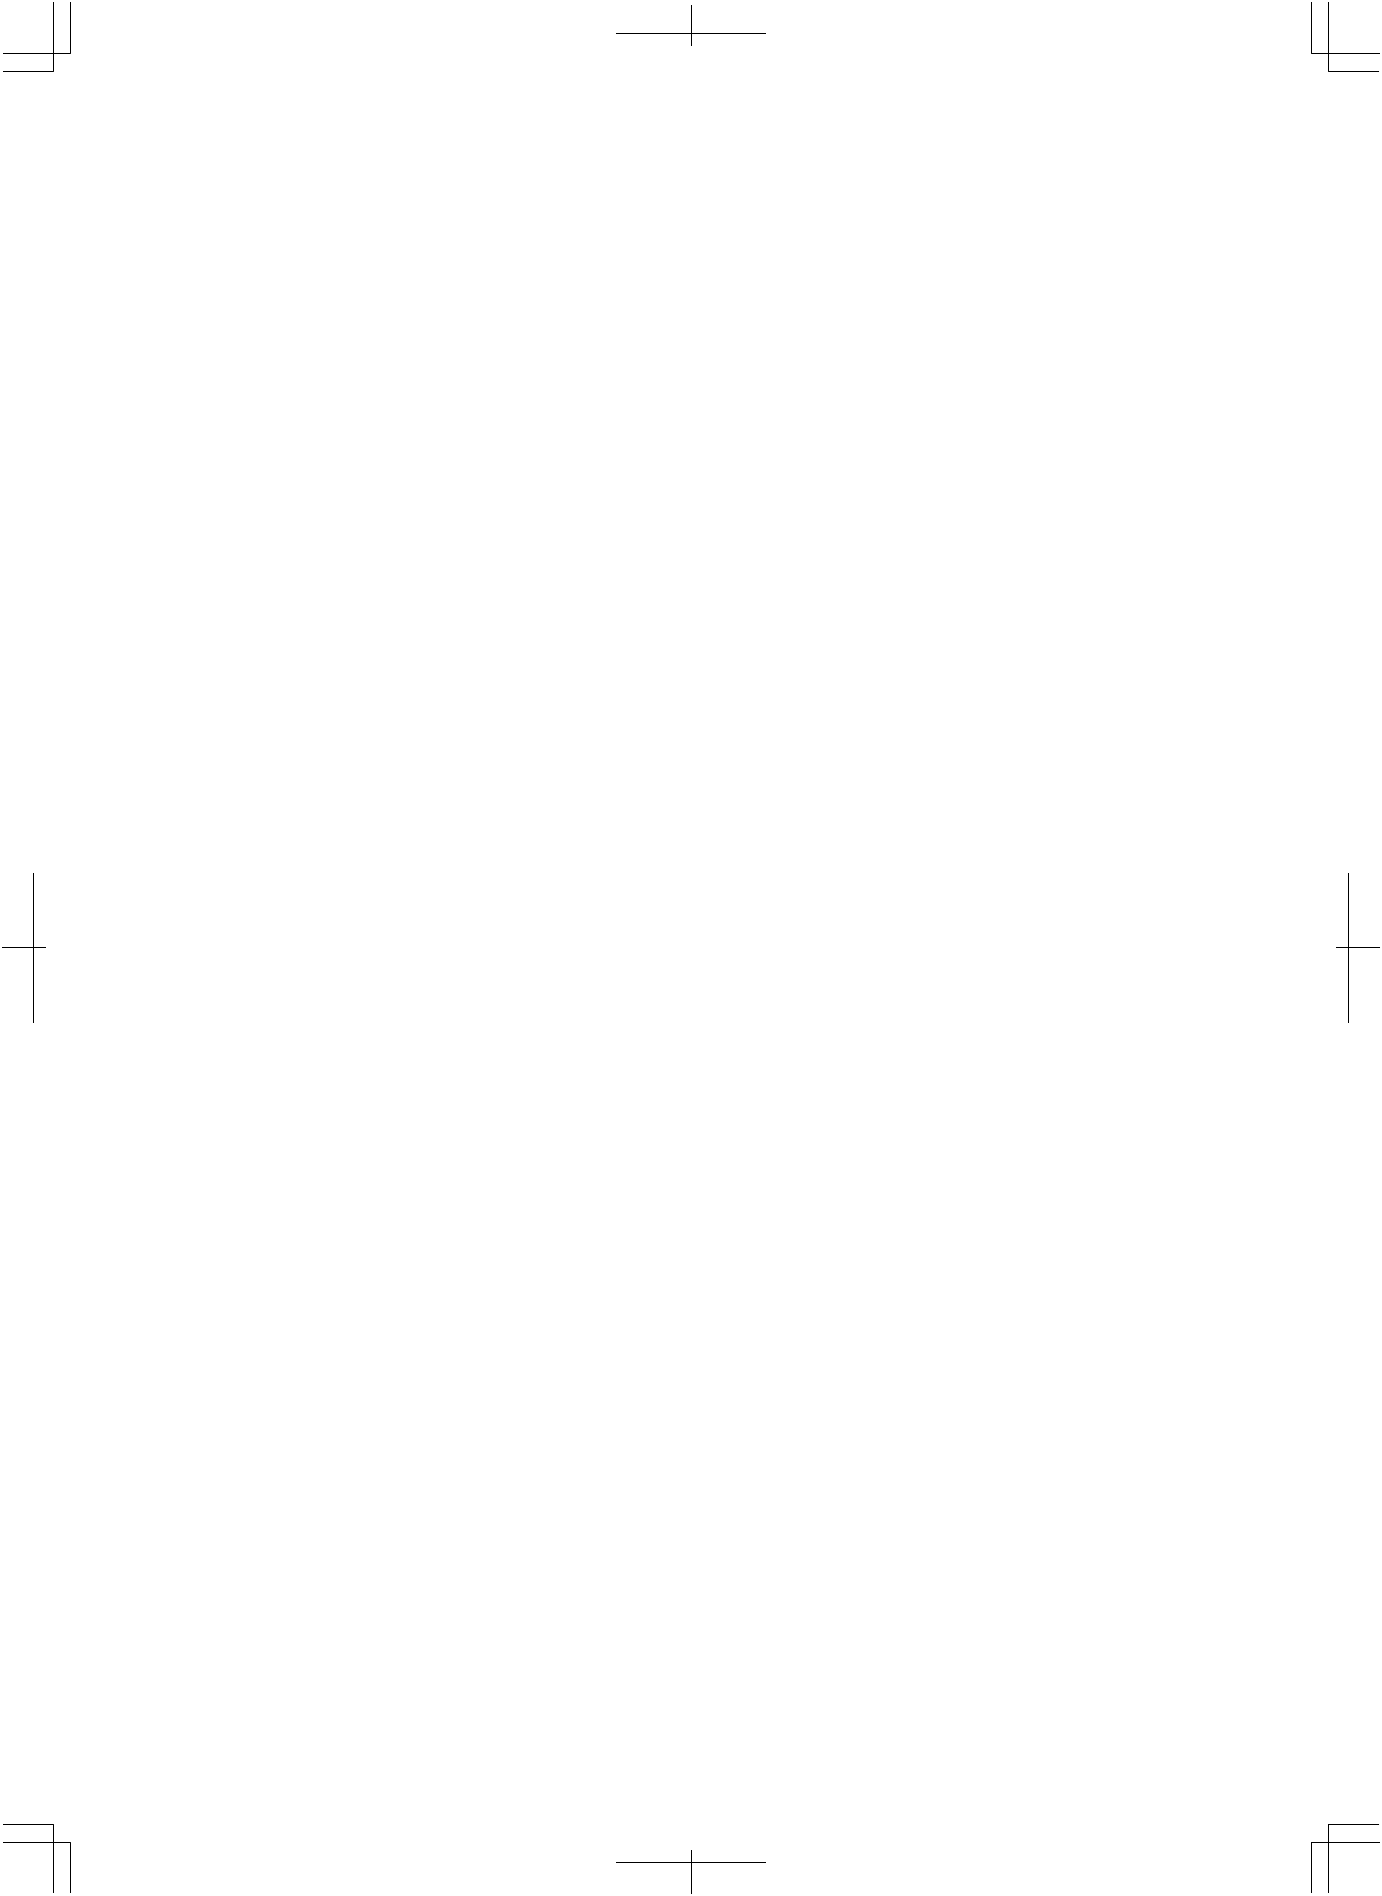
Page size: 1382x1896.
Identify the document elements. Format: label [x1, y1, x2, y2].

text_box [2, 872, 47, 1023]
text_box [1310, 1, 1381, 72]
text_box [615, 4, 767, 47]
text_box [1310, 1824, 1381, 1894]
text_box [615, 1849, 767, 1895]
text_box [2, 1824, 72, 1894]
text_box [1335, 872, 1381, 1023]
text_box [2, 1, 72, 72]
